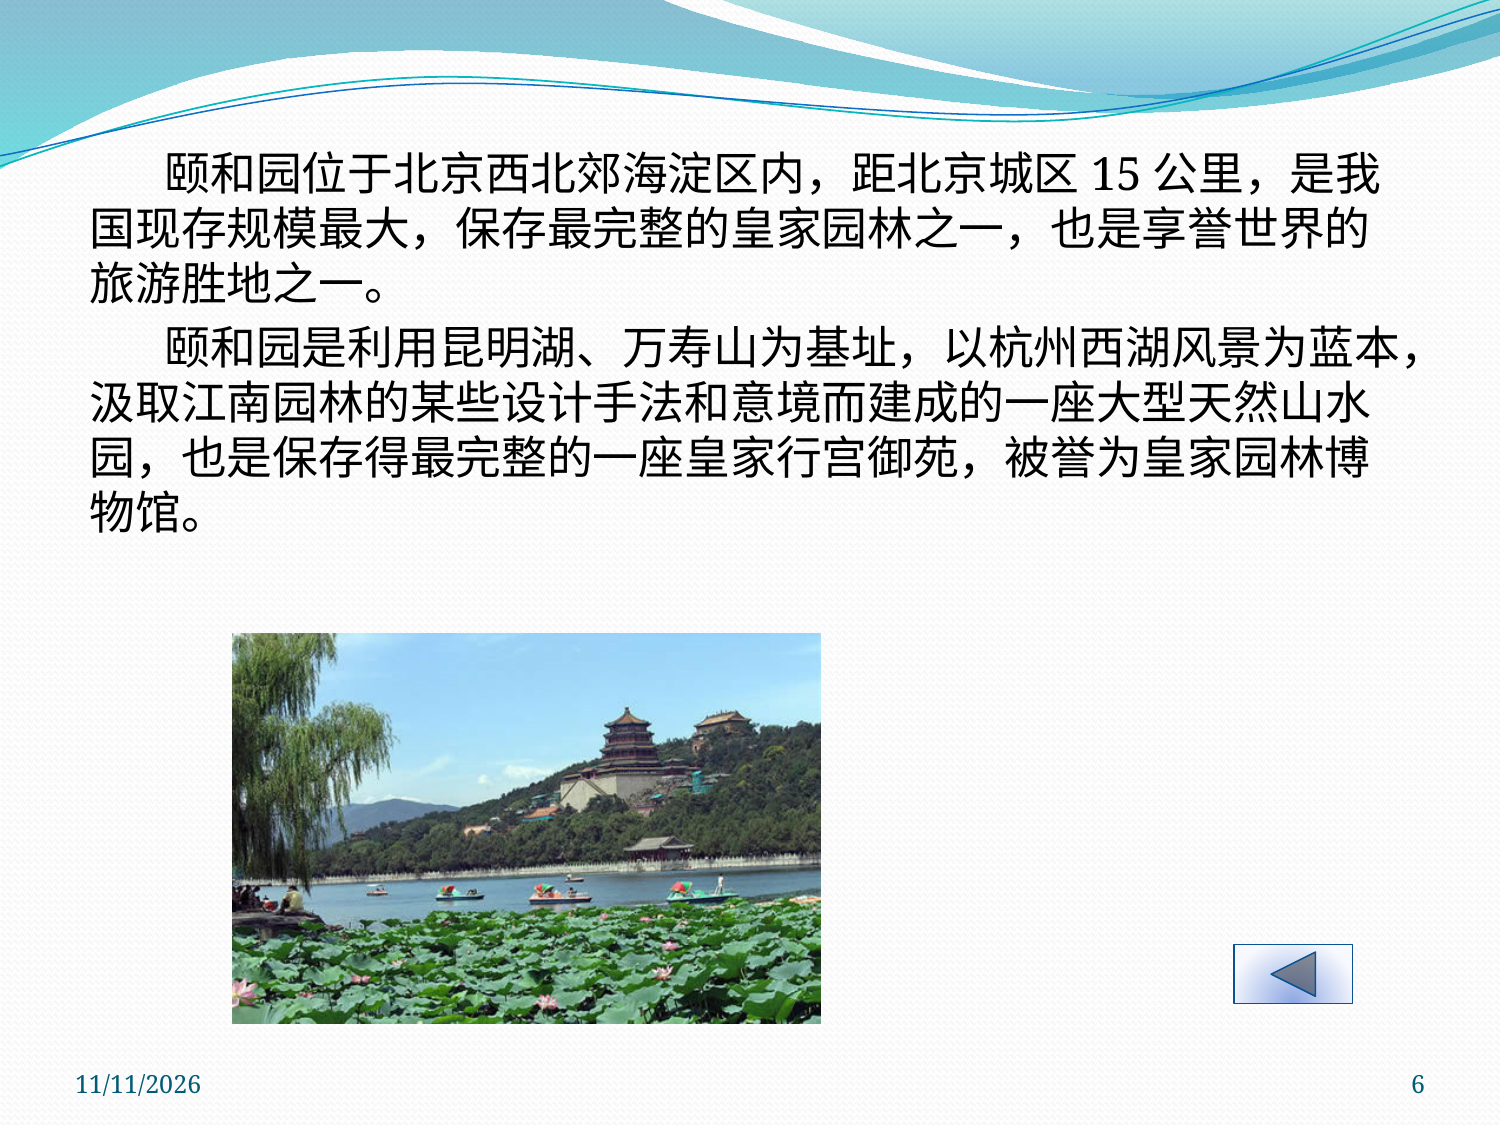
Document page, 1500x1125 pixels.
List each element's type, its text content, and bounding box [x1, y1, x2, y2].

text_box [1233, 944, 1353, 1004]
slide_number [75, 1042, 425, 1103]
picture [232, 633, 822, 1025]
slide_number 6 [1299, 1042, 1425, 1103]
list 颐和园位于北京西北郊海淀区内，距北京城区15公里，是我国现存规模最大，保存最完整的皇家园林之一，也是享誉世界的旅游胜地之一。 颐和园是利用昆明湖、万寿山为基址，以杭州西湖风景为蓝本，汲取江南园林的某些设计手法和意境而建成的一座大型天然山水园，也是保存得最完整的一座皇家行宫御苑，被誉为皇家园林博物馆。 [75, 137, 1425, 880]
